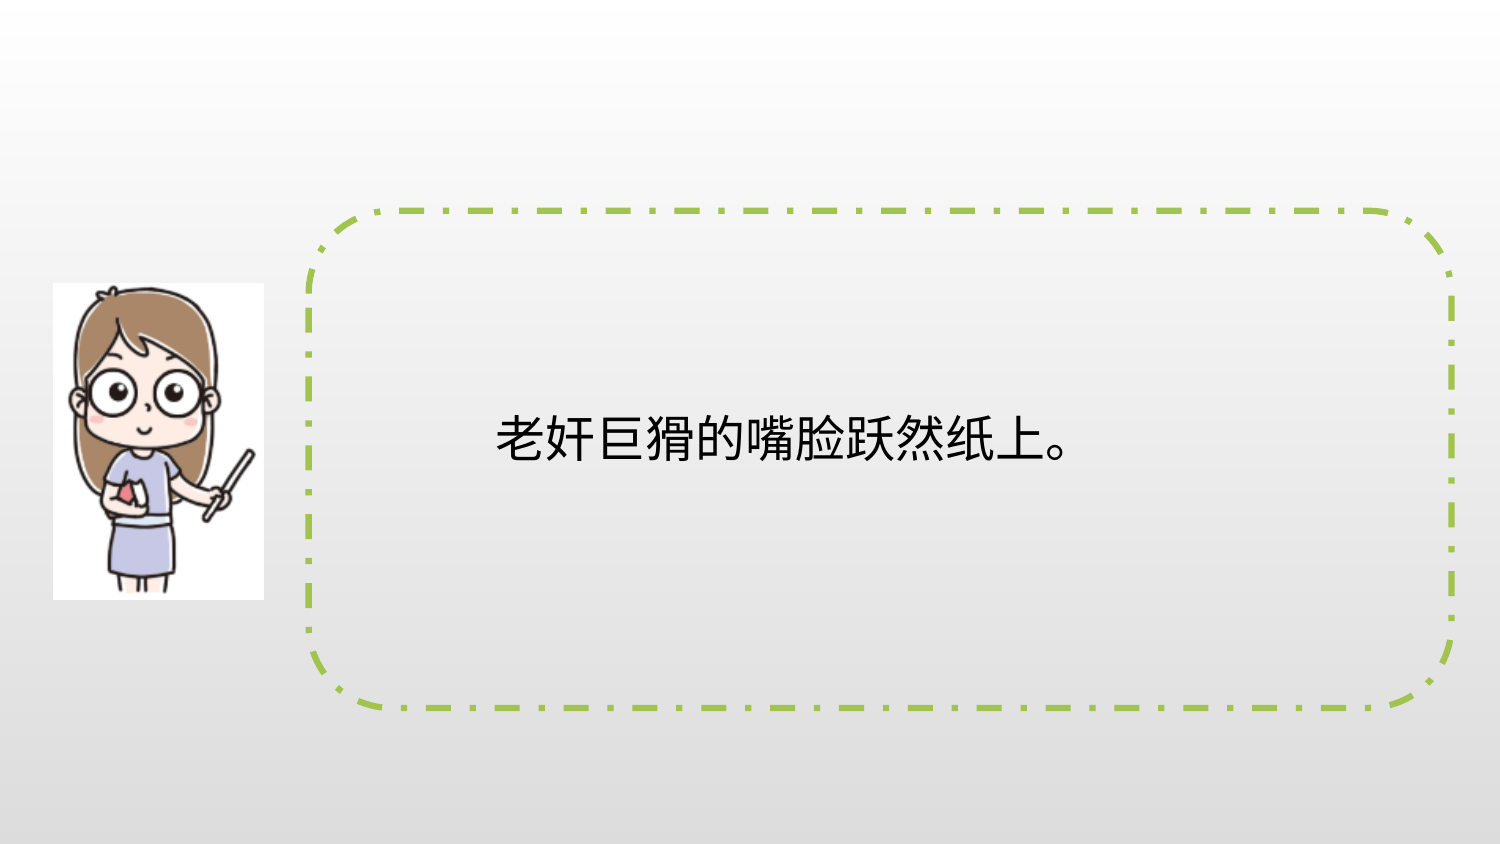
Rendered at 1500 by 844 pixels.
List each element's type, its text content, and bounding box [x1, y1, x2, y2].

text_box [307, 209, 1453, 709]
text_box 老奸巨猾的嘴脸跃然纸上。 [428, 342, 1500, 474]
picture [53, 283, 264, 600]
